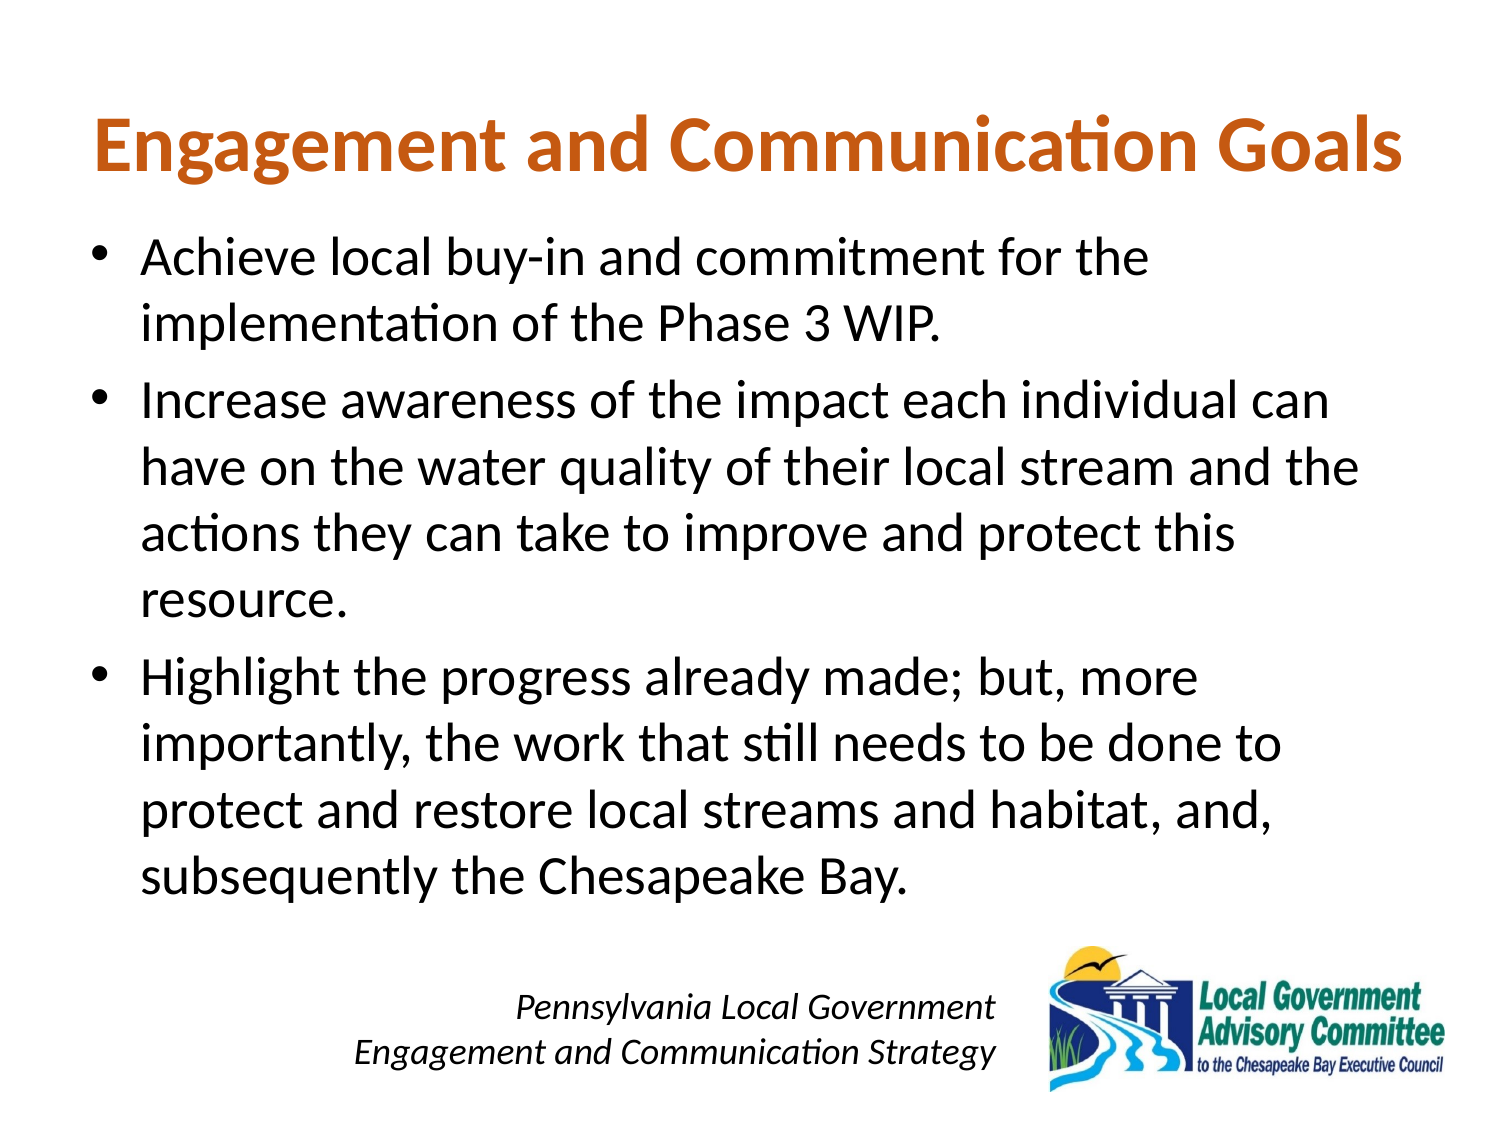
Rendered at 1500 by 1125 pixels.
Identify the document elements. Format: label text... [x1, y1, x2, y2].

text_box Pennsylvania Local Government Engagement and Communication Strategy [176, 974, 1020, 1080]
picture [1048, 946, 1445, 1092]
list Achieve local buy-in and commitment for the implementation of the Phase 3 WIP. Increase awareness of the impact each individual can have on the water quality of their local stream and the actions they can take to improve and protect this resource. Highlight the progress already made; but, more importantly, the work that still needs to be done to protect and restore local streams and habitat, and, subsequently the Chesapeake Bay. [75, 233, 1425, 917]
title Engagement and Communication Goals [32, 45, 1468, 233]
